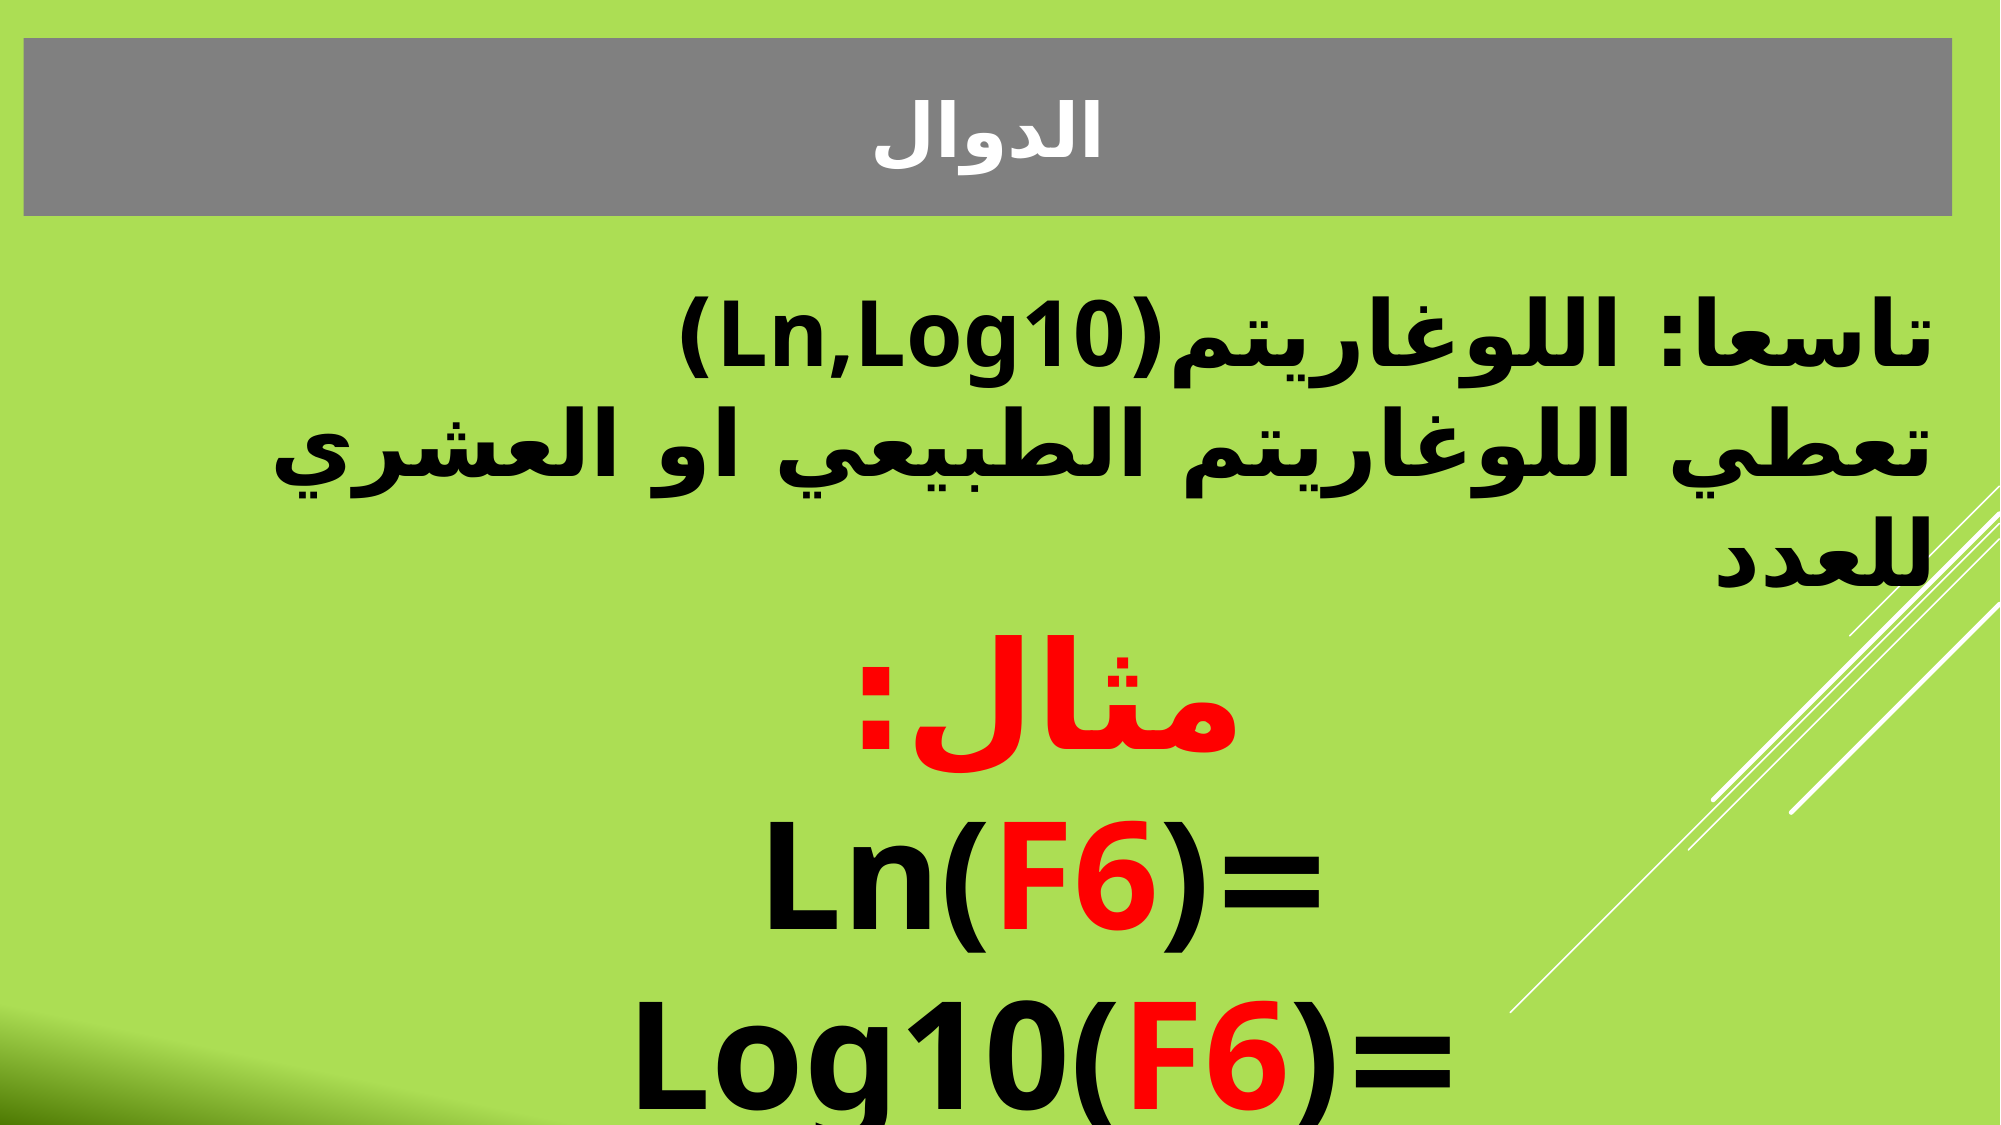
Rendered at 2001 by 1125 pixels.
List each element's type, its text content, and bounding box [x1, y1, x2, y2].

text_box مثال: =Ln(F6) =Log10(F6) [115, 592, 1978, 1125]
text_box الدوال [23, 38, 1953, 216]
text_box تاسعا: اللوغاريتم(Ln,Log10) تعطي اللوغاريتم الطبيعي او العشري للعدد [90, 267, 1953, 612]
